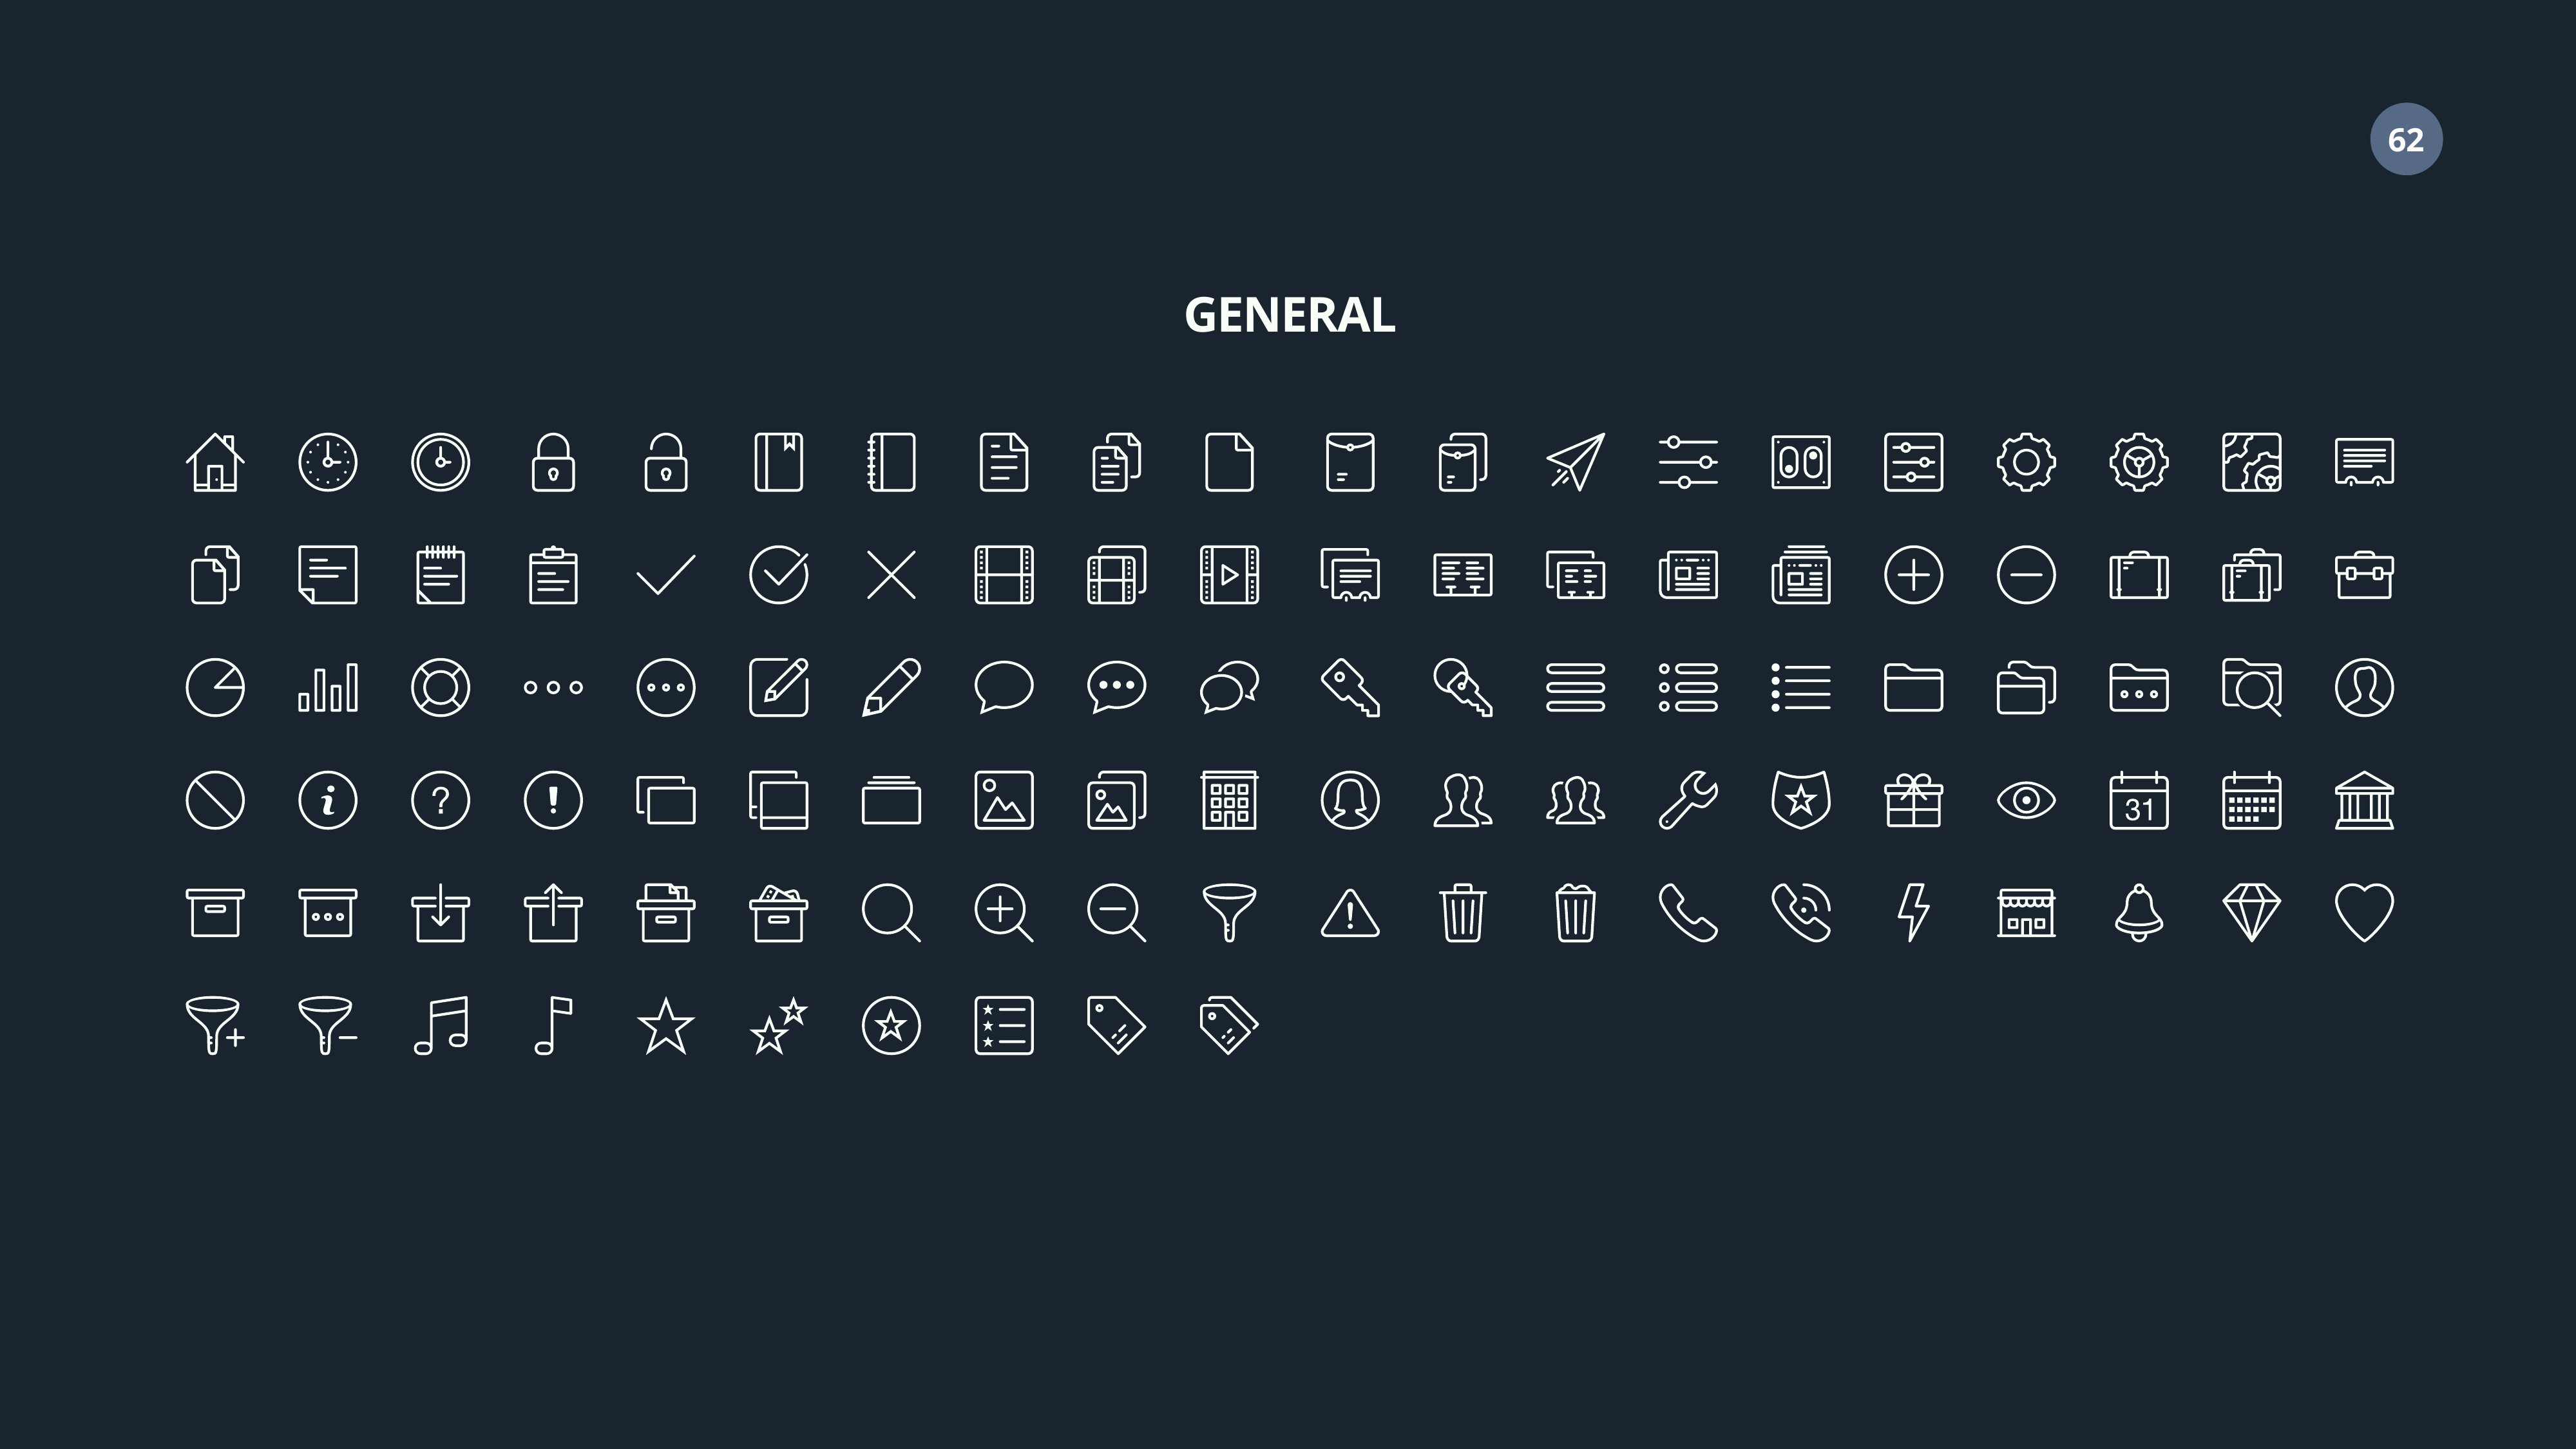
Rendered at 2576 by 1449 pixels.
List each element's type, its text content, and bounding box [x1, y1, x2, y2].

text_box [225, 1028, 245, 1047]
text_box [1344, 596, 1348, 602]
text_box [1997, 671, 2046, 715]
text_box [204, 545, 240, 591]
text_box [1997, 781, 2056, 819]
text_box [1203, 883, 1257, 943]
text_box [1321, 889, 1380, 938]
text_box [1364, 596, 1367, 602]
text_box [975, 996, 1034, 1056]
text_box [867, 432, 916, 492]
text_box [1217, 660, 1259, 701]
text_box [2335, 658, 2394, 717]
text_box [975, 660, 1034, 715]
text_box [647, 786, 696, 825]
text_box [1546, 682, 1606, 693]
text_box [298, 770, 358, 830]
text_box [186, 432, 245, 492]
text_box [749, 884, 808, 943]
text_box [534, 996, 573, 1056]
text_box [186, 658, 245, 717]
text_box [1783, 551, 1828, 554]
text_box [2222, 883, 2282, 943]
text_box [862, 996, 921, 1056]
text_box [1087, 996, 1147, 1056]
text_box [1555, 776, 1596, 825]
text_box [749, 1014, 790, 1056]
text_box [2222, 558, 2271, 602]
text_box [2222, 432, 2282, 492]
text_box [636, 658, 696, 717]
text_box [749, 770, 798, 819]
text_box [975, 545, 1034, 605]
text_box [1675, 682, 1718, 693]
text_box [1106, 432, 1141, 478]
text_box [1098, 545, 1147, 594]
text_box [1997, 432, 2056, 492]
text_box [1546, 701, 1606, 712]
text_box [191, 558, 226, 605]
text_box [2110, 663, 2169, 712]
text_box [636, 996, 696, 1056]
text_box [1200, 545, 1259, 605]
text_box [1438, 883, 1487, 943]
text_box [1208, 996, 1259, 1030]
text_box [1785, 692, 1831, 696]
text_box [1555, 883, 1596, 943]
text_box [431, 883, 450, 927]
text_box [1884, 663, 1943, 712]
text_box [186, 996, 240, 1056]
text_box [1659, 455, 1718, 469]
text_box [2110, 770, 2169, 830]
text_box [1433, 658, 1493, 717]
text_box [186, 889, 245, 938]
text_box [1884, 773, 1943, 828]
text_box [2335, 770, 2394, 830]
text_box [749, 545, 808, 605]
text_box [867, 551, 916, 600]
text_box [975, 883, 1034, 943]
text_box [298, 889, 358, 938]
text_box [862, 883, 921, 943]
text_box [1087, 781, 1136, 830]
text_box [298, 996, 352, 1056]
text_box [1200, 674, 1243, 715]
text_box [1659, 551, 1718, 600]
text_box [862, 786, 921, 825]
text_box [1997, 889, 2056, 938]
text_box [411, 896, 470, 943]
text_box [2007, 660, 2056, 704]
text_box [1433, 553, 1493, 597]
text_box [2115, 883, 2164, 943]
text_box [636, 554, 696, 595]
text_box [1087, 660, 1147, 715]
text_box [529, 545, 578, 605]
text_box [1200, 770, 1259, 830]
text_box [1785, 679, 1831, 683]
text_box [1546, 663, 1606, 674]
text_box [2110, 432, 2169, 492]
text_box [1884, 545, 1943, 605]
text_box [1092, 446, 1128, 492]
text_box [1546, 781, 1564, 819]
text_box [2376, 480, 2380, 487]
text_box [1546, 432, 1606, 492]
text_box [569, 681, 583, 695]
text_box [2335, 438, 2394, 484]
text_box [524, 770, 583, 830]
text_box [411, 658, 470, 717]
text_box [1659, 435, 1718, 449]
text_box [411, 770, 470, 830]
text_box [749, 658, 808, 717]
text_box [1771, 676, 1780, 685]
text_box [2335, 551, 2394, 600]
text_box [546, 681, 560, 695]
text_box [1449, 432, 1487, 481]
text_box [1659, 682, 1670, 693]
text_box [862, 658, 921, 717]
text_box [1771, 703, 1780, 712]
text_box [2335, 883, 2394, 943]
text_box [1433, 773, 1480, 828]
text_box [1200, 1004, 1252, 1056]
text_box [779, 996, 808, 1026]
text_box [1659, 663, 1670, 674]
text_box [867, 781, 916, 784]
text_box [2222, 770, 2282, 830]
text_box [298, 545, 358, 605]
text_box [531, 432, 575, 492]
text_box [416, 545, 465, 605]
text_box [1771, 770, 1831, 830]
text_box [1087, 556, 1136, 605]
text_box [338, 1036, 358, 1039]
text_box [1771, 556, 1831, 605]
text_box [314, 668, 325, 712]
text_box [330, 685, 341, 712]
text_box [1898, 883, 1931, 943]
text_box [1321, 770, 1380, 830]
text_box [1675, 663, 1718, 674]
text_box [1771, 663, 1780, 672]
text_box [298, 432, 358, 492]
text_box [1587, 781, 1606, 819]
text_box [644, 432, 688, 492]
text_box [186, 770, 245, 830]
text_box [1098, 770, 1147, 819]
text_box [298, 692, 310, 712]
text_box [544, 883, 563, 927]
text_box [347, 663, 358, 712]
text_box [411, 432, 470, 492]
text_box [1659, 701, 1670, 712]
text_box [1771, 435, 1831, 489]
text_box [2110, 551, 2169, 600]
text_box [1675, 701, 1718, 712]
text_box [1788, 545, 1826, 548]
text_box [1659, 883, 1718, 943]
text_box [759, 781, 808, 830]
text_box [2349, 480, 2353, 487]
text_box GENERAL [1179, 279, 1402, 346]
text_box [2233, 548, 2282, 591]
text_box [1087, 883, 1147, 943]
text_box [1326, 432, 1375, 492]
text_box [414, 996, 468, 1056]
text_box [1321, 658, 1380, 717]
text_box [1997, 545, 2056, 605]
text_box [1771, 690, 1780, 699]
text_box [1785, 706, 1831, 709]
text_box [1557, 561, 1606, 600]
text_box [1659, 770, 1718, 830]
text_box [975, 770, 1034, 830]
text_box [1331, 558, 1380, 600]
text_box [1205, 432, 1254, 492]
text_box [1321, 548, 1369, 589]
text_box [1438, 443, 1477, 492]
text_box [1546, 551, 1595, 589]
text_box [980, 432, 1029, 492]
text_box [872, 776, 911, 779]
text_box [1785, 666, 1831, 669]
text_box [524, 896, 583, 943]
text_box [1468, 776, 1493, 825]
text_box [524, 681, 538, 695]
text_box [1771, 883, 1831, 943]
text_box [2235, 671, 2282, 717]
text_box [636, 776, 685, 814]
text_box [636, 883, 696, 943]
text_box [1659, 475, 1718, 489]
text_box [2222, 658, 2282, 706]
text_box [1884, 432, 1943, 492]
text_box [754, 432, 803, 492]
